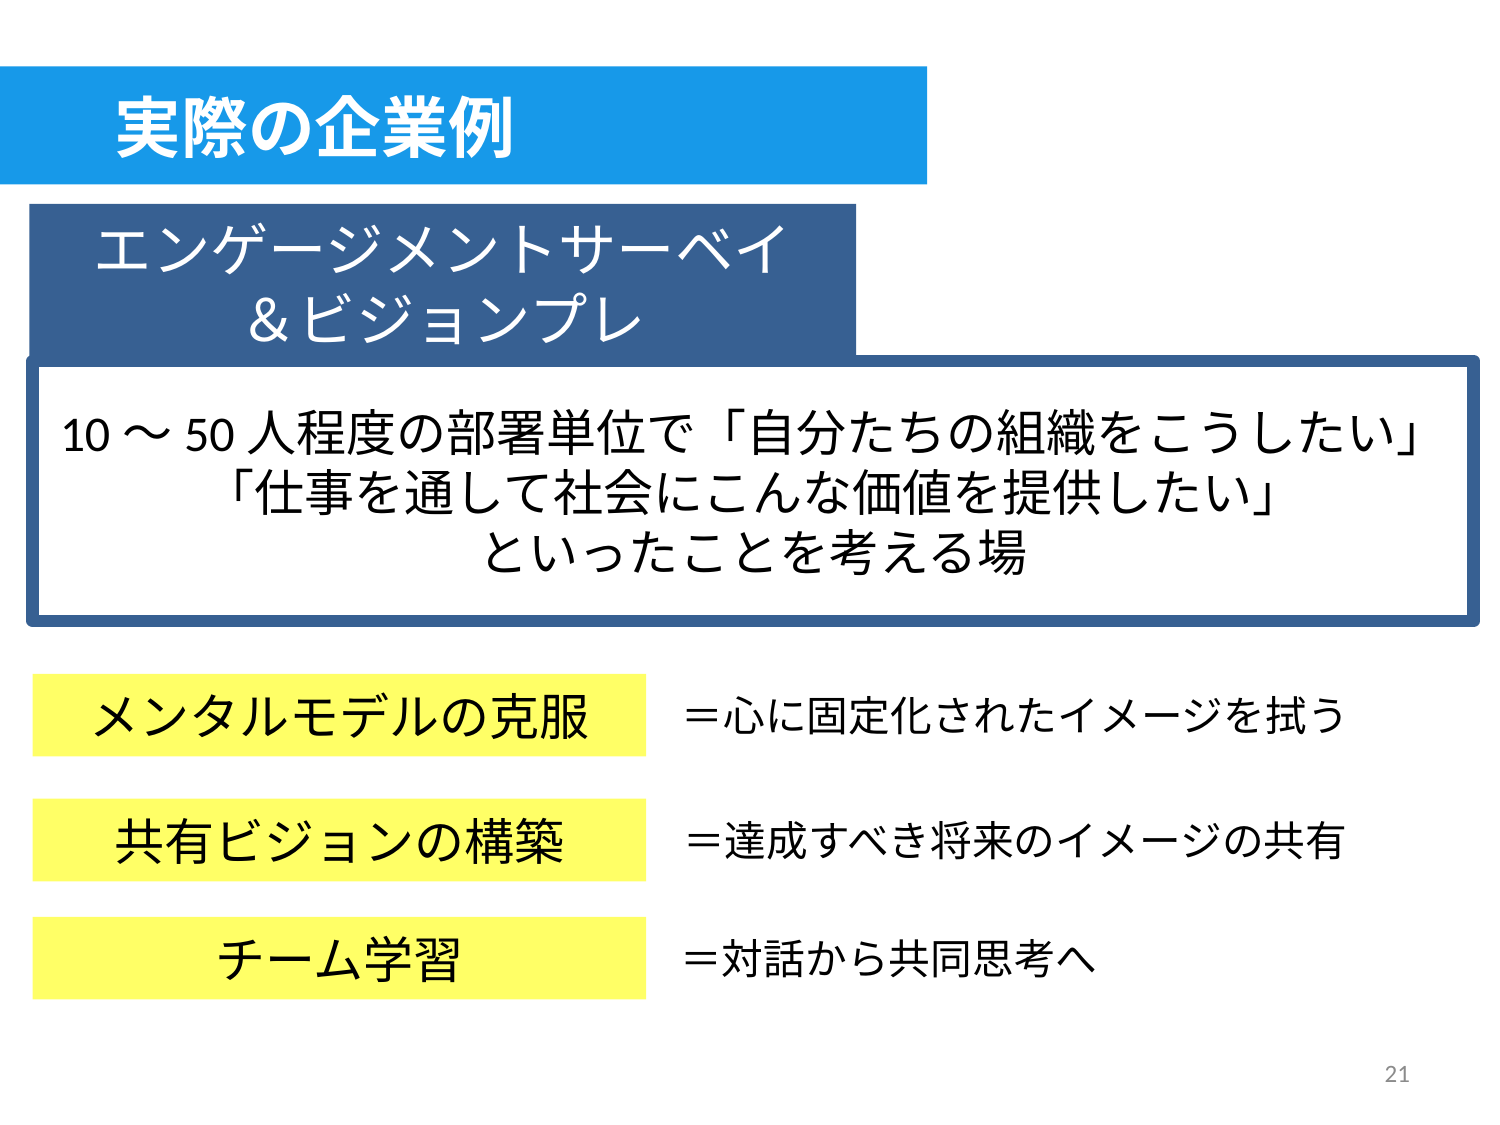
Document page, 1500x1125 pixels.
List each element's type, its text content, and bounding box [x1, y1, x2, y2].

text_box 10～50人程度の部署単位で「自分たちの組織をこうしたい」 「仕事を通して社会にこんな価値を提供したい」 といったことを考える場 [31, 359, 1476, 623]
text_box メンタルモデルの克服 [31, 672, 648, 758]
slide_number 21 [1074, 1042, 1425, 1103]
text_box ＝心に固定化されたイメージを拭う [666, 682, 1364, 748]
text_box エンゲージメントサーベイ ＆ビジョンプレ [27, 202, 858, 364]
text_box 共有ビジョンの構築 [31, 797, 648, 883]
text_box 実際の企業例 [367, 64, 929, 186]
text_box ＝対話から共同思考へ [665, 925, 1113, 991]
text_box 実際の企業例 [0, 64, 8, 186]
text_box ＝達成すべき将来のイメージの共有 [668, 807, 1363, 873]
text_box チーム学習 [31, 915, 648, 1002]
text_box [8, 0, 367, 187]
